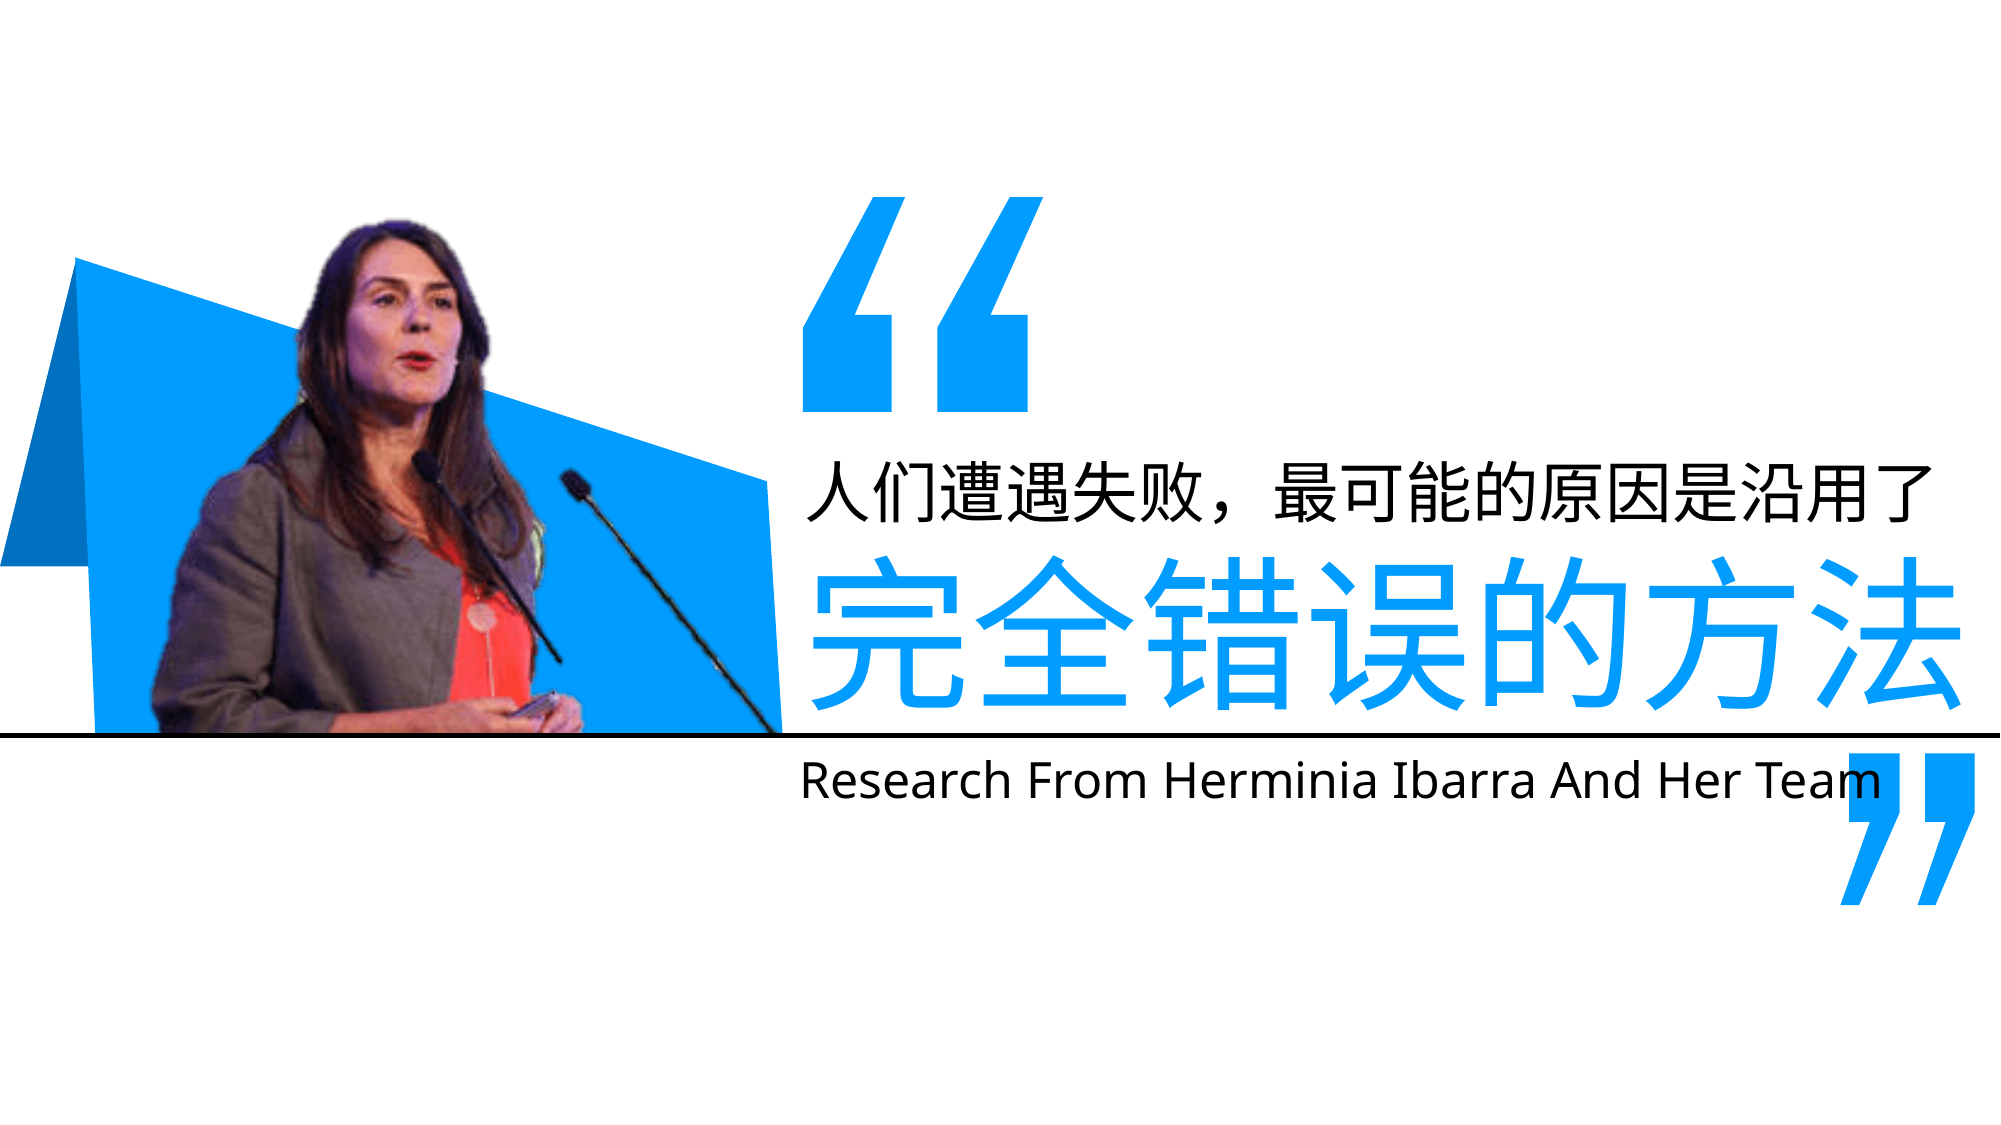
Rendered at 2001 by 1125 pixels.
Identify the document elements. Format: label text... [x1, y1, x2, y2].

text_box [1917, 817, 1973, 906]
text_box [830, 197, 905, 412]
picture [106, 196, 830, 735]
text_box Research From Herminia Ibarra And Her Team [784, 741, 2000, 817]
text_box 人们遭遇失败，最可能的原因是沿用了 完全错误的方法 [830, 443, 1988, 733]
text_box [1840, 817, 1898, 906]
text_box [0, 257, 106, 735]
text_box [937, 197, 1044, 412]
